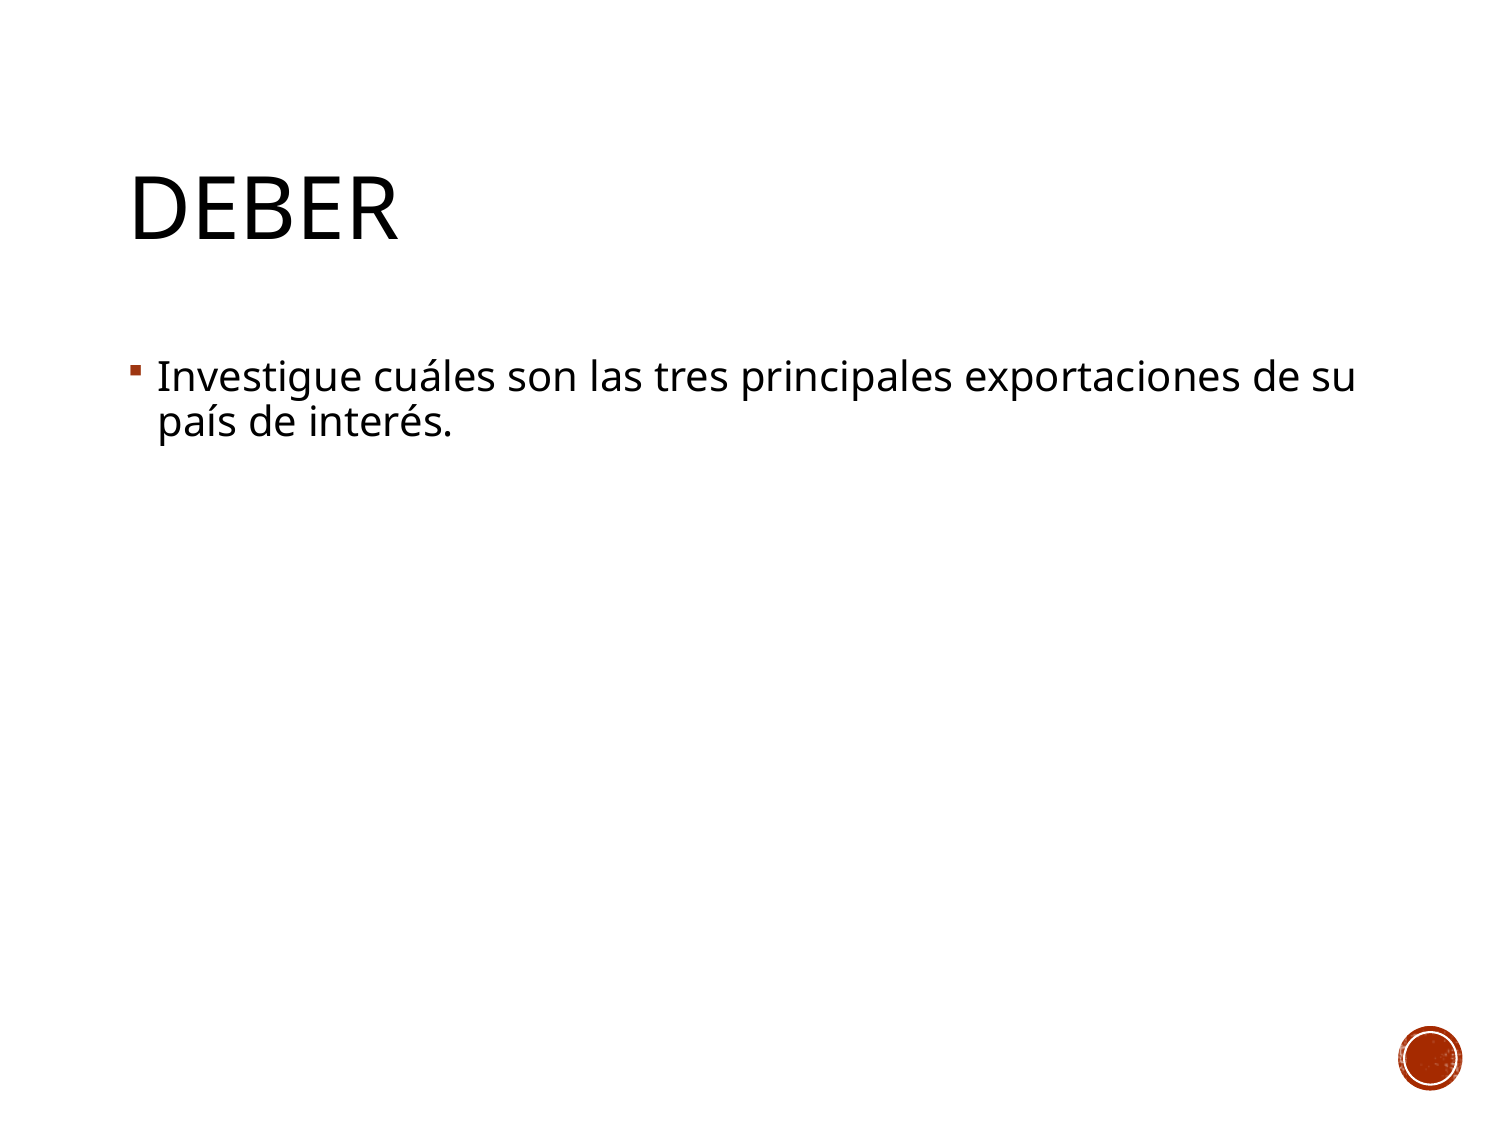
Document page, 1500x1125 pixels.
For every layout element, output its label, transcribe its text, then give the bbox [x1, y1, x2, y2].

title DEBER [112, 79, 1388, 344]
list Investigue cuáles son las tres principales exportaciones de su país de interés. [112, 348, 1388, 1013]
